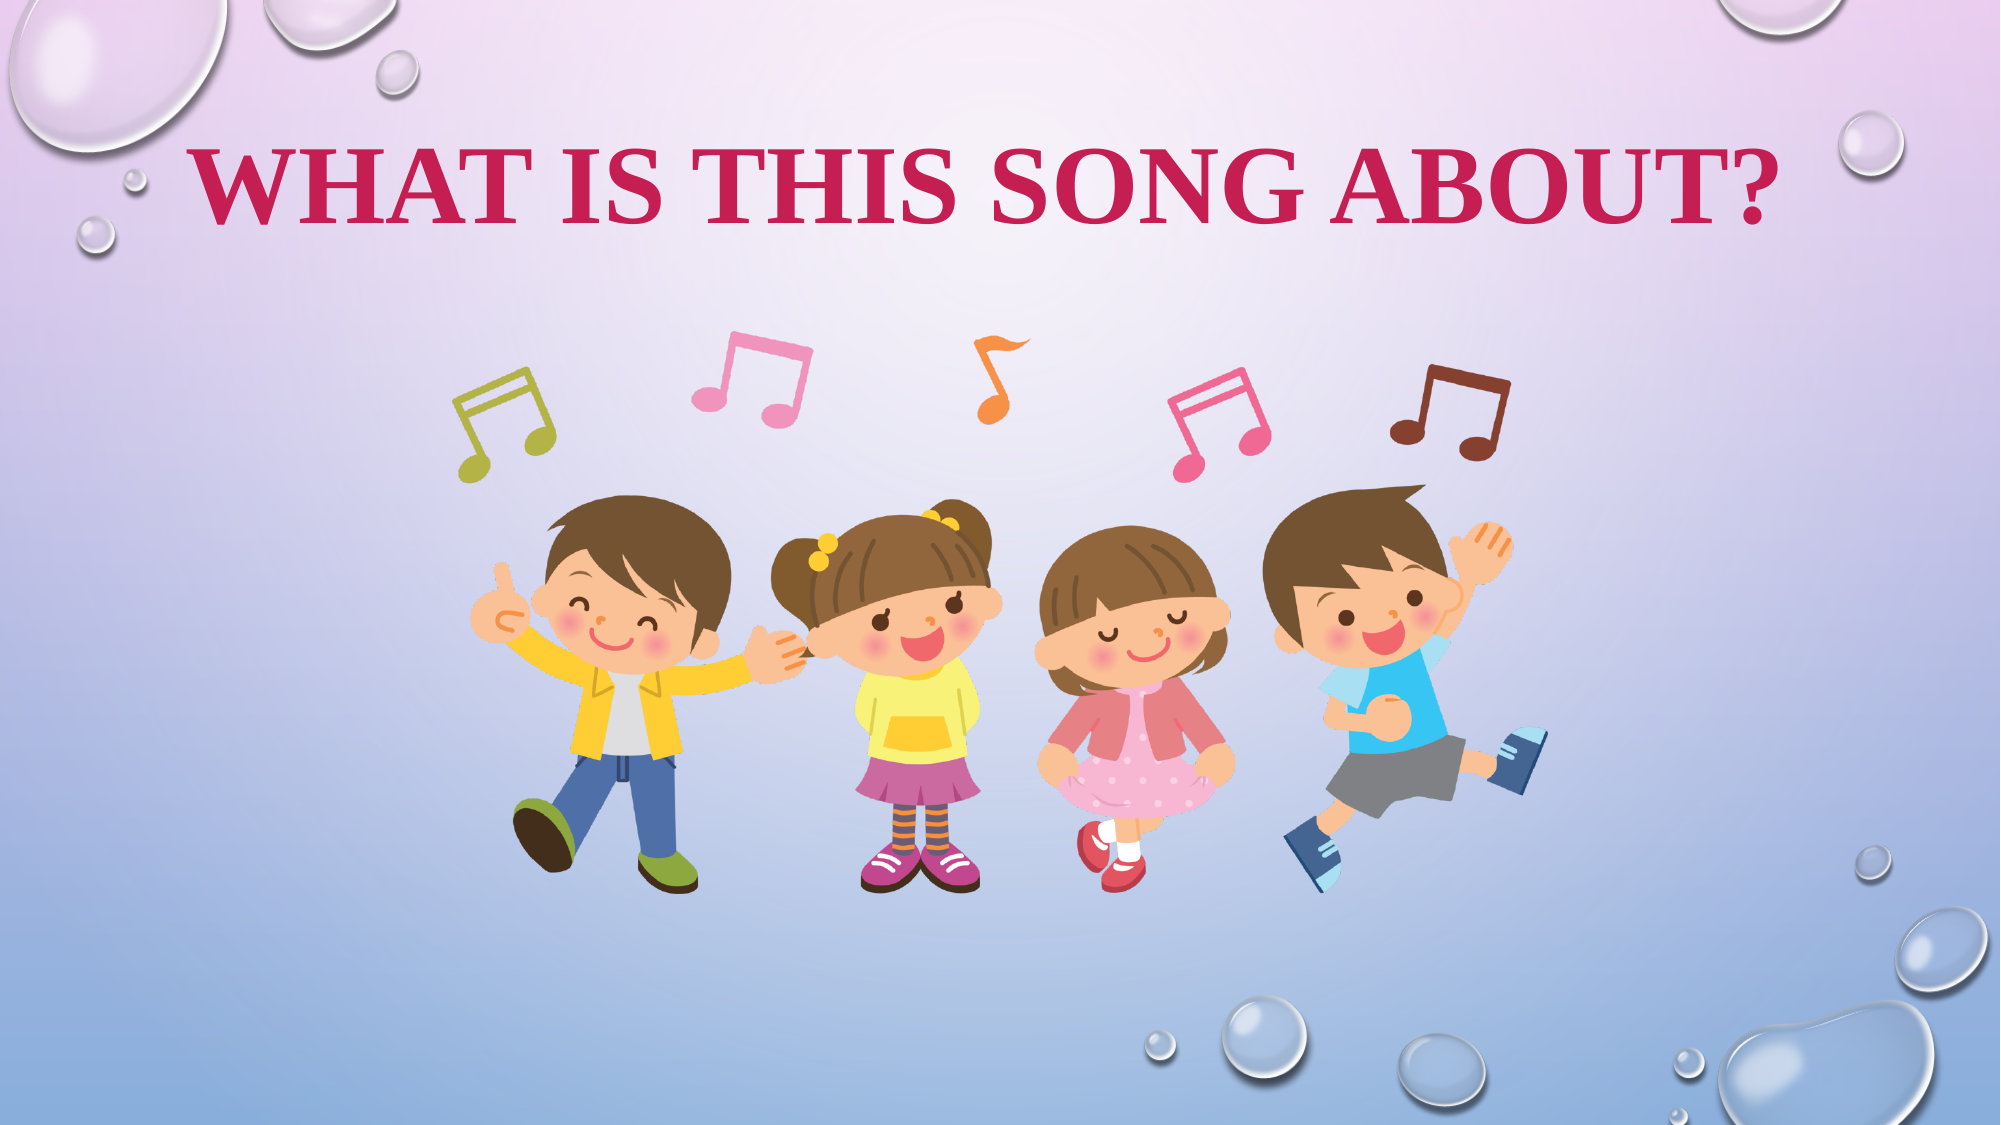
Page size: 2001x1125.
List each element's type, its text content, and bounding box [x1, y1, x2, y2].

picture [0, 0, 2000, 1125]
title what is this song about? [149, 101, 1851, 364]
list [452, 331, 1548, 894]
